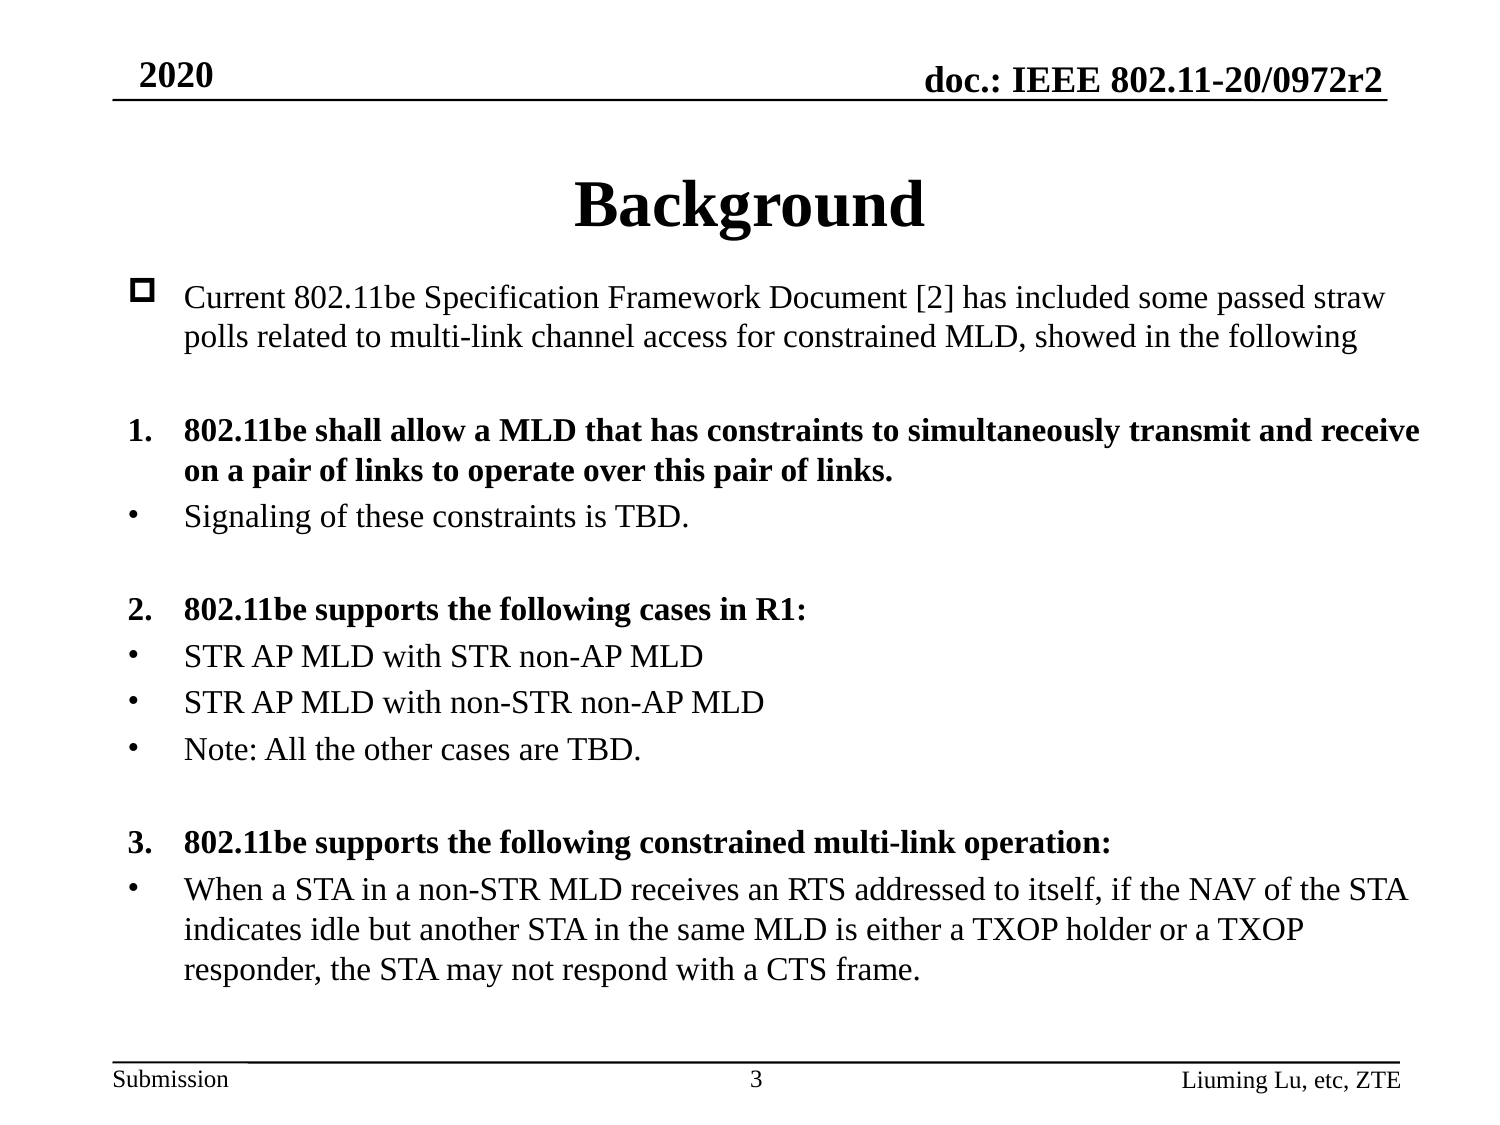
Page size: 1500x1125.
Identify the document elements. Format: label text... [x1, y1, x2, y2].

slide_number 3 [741, 1061, 772, 1093]
list Current 802.11be Specification Framework Document [2] has included some passed straw polls related to multi-link channel access for constrained MLD, showed in the following 802.11be shall allow a MLD that has constraints to simultaneously transmit and receive on a pair of links to operate over this pair of links. Signaling of these constraints is TBD. 802.11be supports the following cases in R1: STR AP MLD with STR non-AP MLD STR AP MLD with non-STR non-AP MLD Note: All the other cases are TBD. 802.11be supports the following constrained multi-link operation: When a STA in a non-STR MLD receives an RTS addressed to itself, if the NAV of the STA indicates idle but another STA in the same MLD is either a TXOP holder or a TXOP responder, the STA may not respond with a CTS frame. [112, 266, 1448, 1012]
title Background [112, 112, 1388, 266]
footer Liuming Lu, etc, ZTE [1178, 1063, 1402, 1095]
